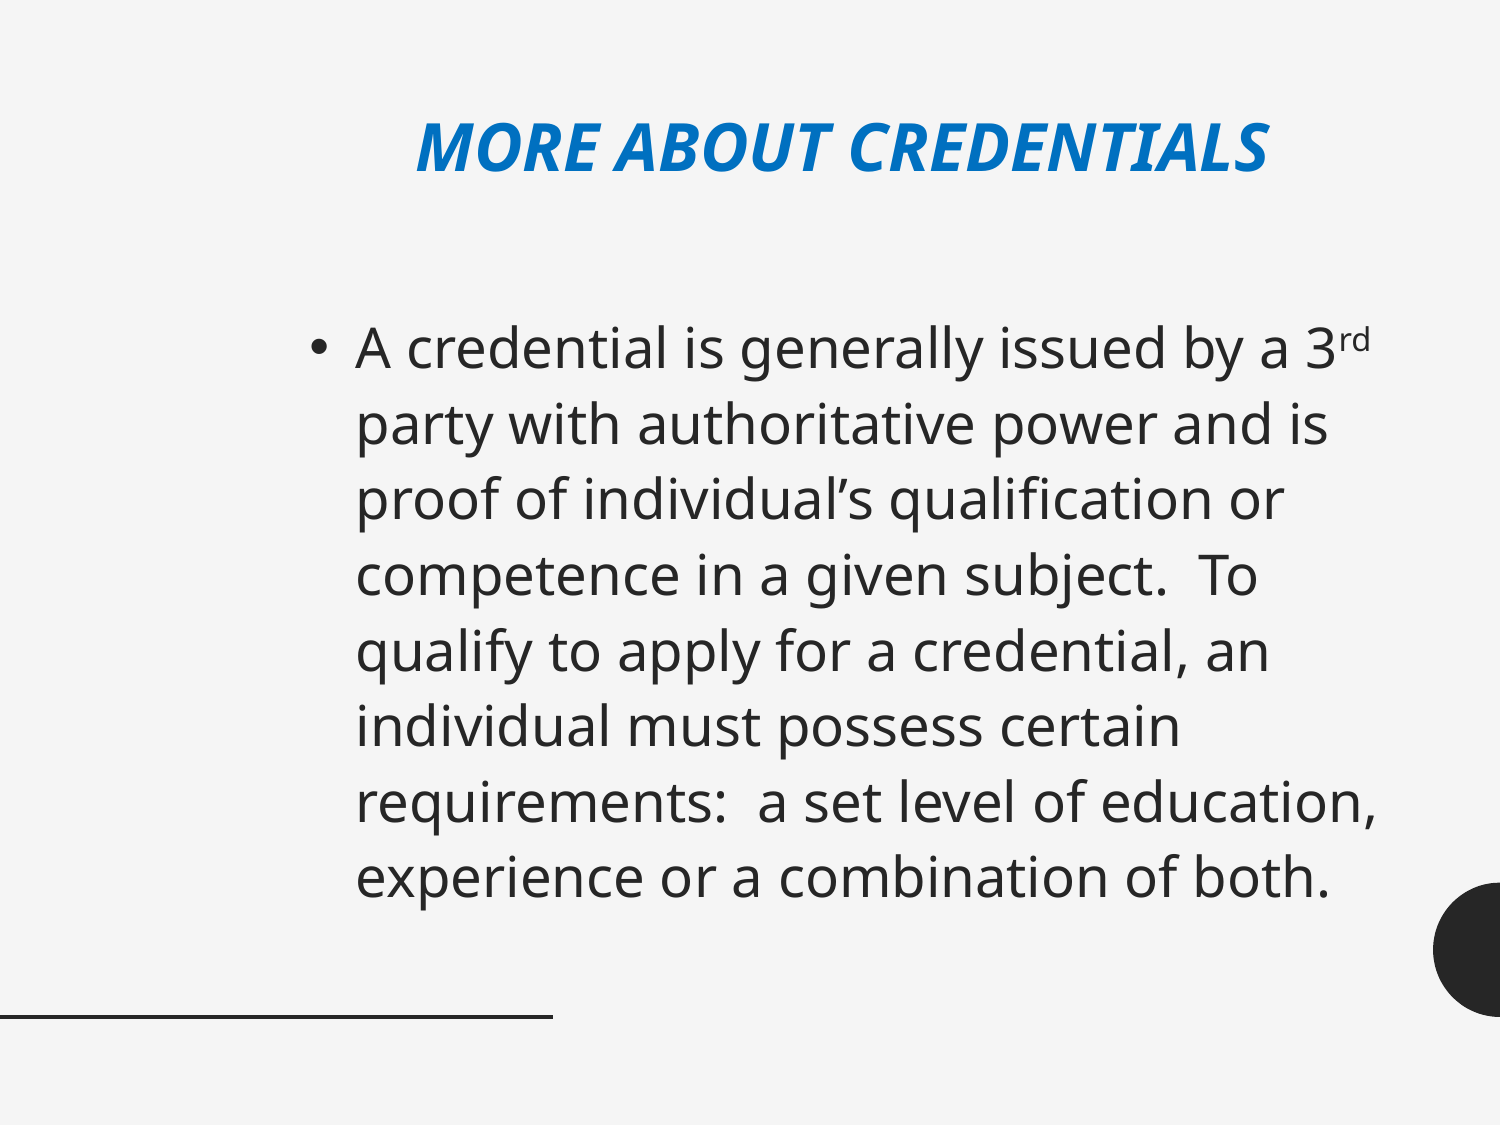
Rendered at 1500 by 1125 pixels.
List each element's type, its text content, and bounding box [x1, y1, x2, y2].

title MORE ABOUT CREDENTIALS [400, 106, 1352, 285]
list A credential is generally issued by a 3rd party with authoritative power and is proof of individual’s qualification or competence in a given subject. To qualify to apply for a credential, an individual must possess certain requirements: a set level of education, experience or a combination of both. [294, 296, 1413, 841]
